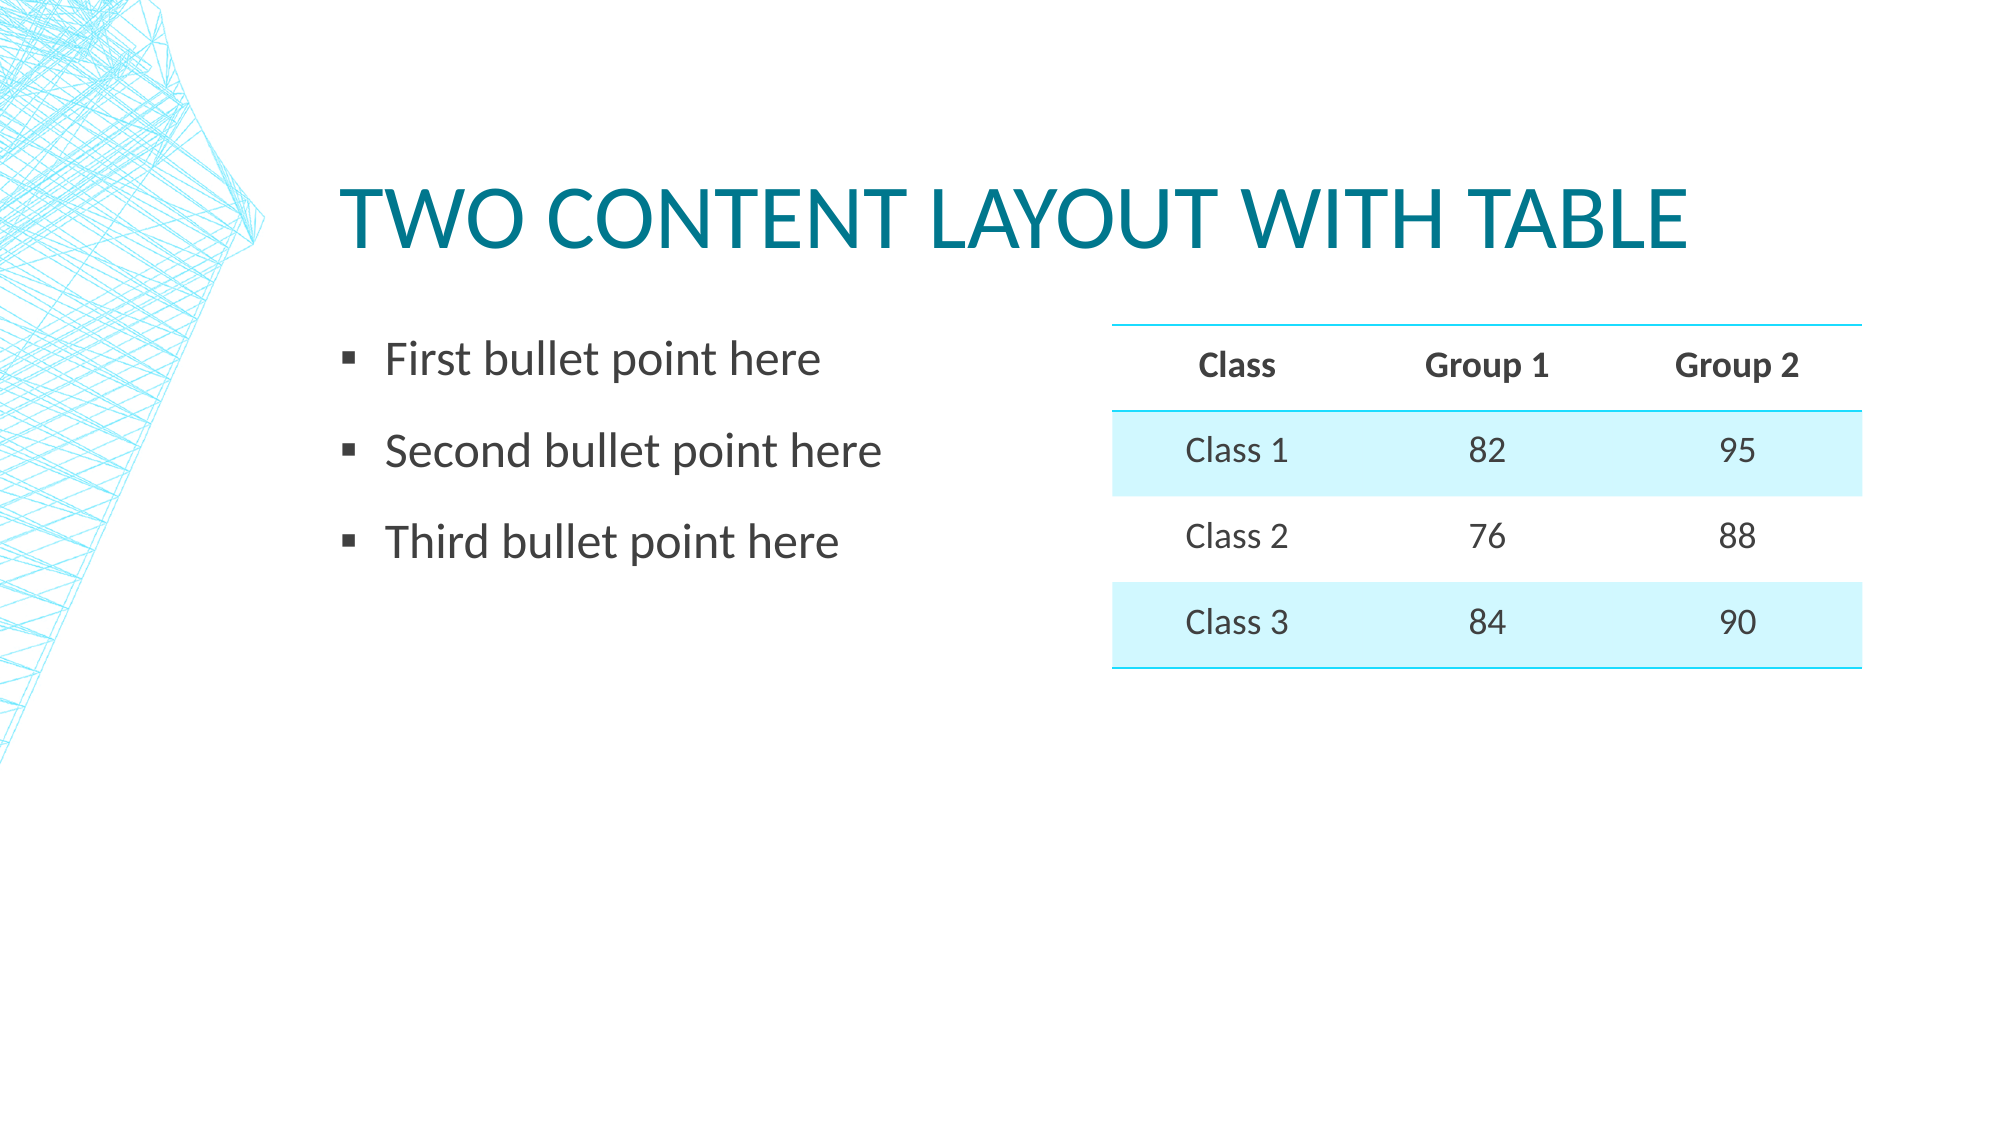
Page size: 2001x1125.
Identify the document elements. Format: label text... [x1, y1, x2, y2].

picture [0, 0, 2001, 1125]
table_header Group 2 [1612, 326, 1862, 410]
table_cell 84 [1362, 582, 1612, 667]
table_cell Class 1 [1112, 412, 1362, 496]
table_cell 95 [1612, 412, 1862, 496]
table_cell 76 [1362, 496, 1612, 582]
table_header Class [1112, 326, 1362, 410]
table_cell Class 3 [1112, 582, 1362, 667]
title Two content layout with table [324, 62, 1863, 275]
list First bullet point here Second bullet point here Third bullet point here [324, 324, 1075, 1060]
table_cell Class 2 [1112, 496, 1362, 582]
table_cell 90 [1612, 582, 1862, 667]
table_header Group 1 [1362, 326, 1612, 410]
table_cell 88 [1612, 496, 1862, 582]
table_cell 82 [1362, 412, 1612, 496]
